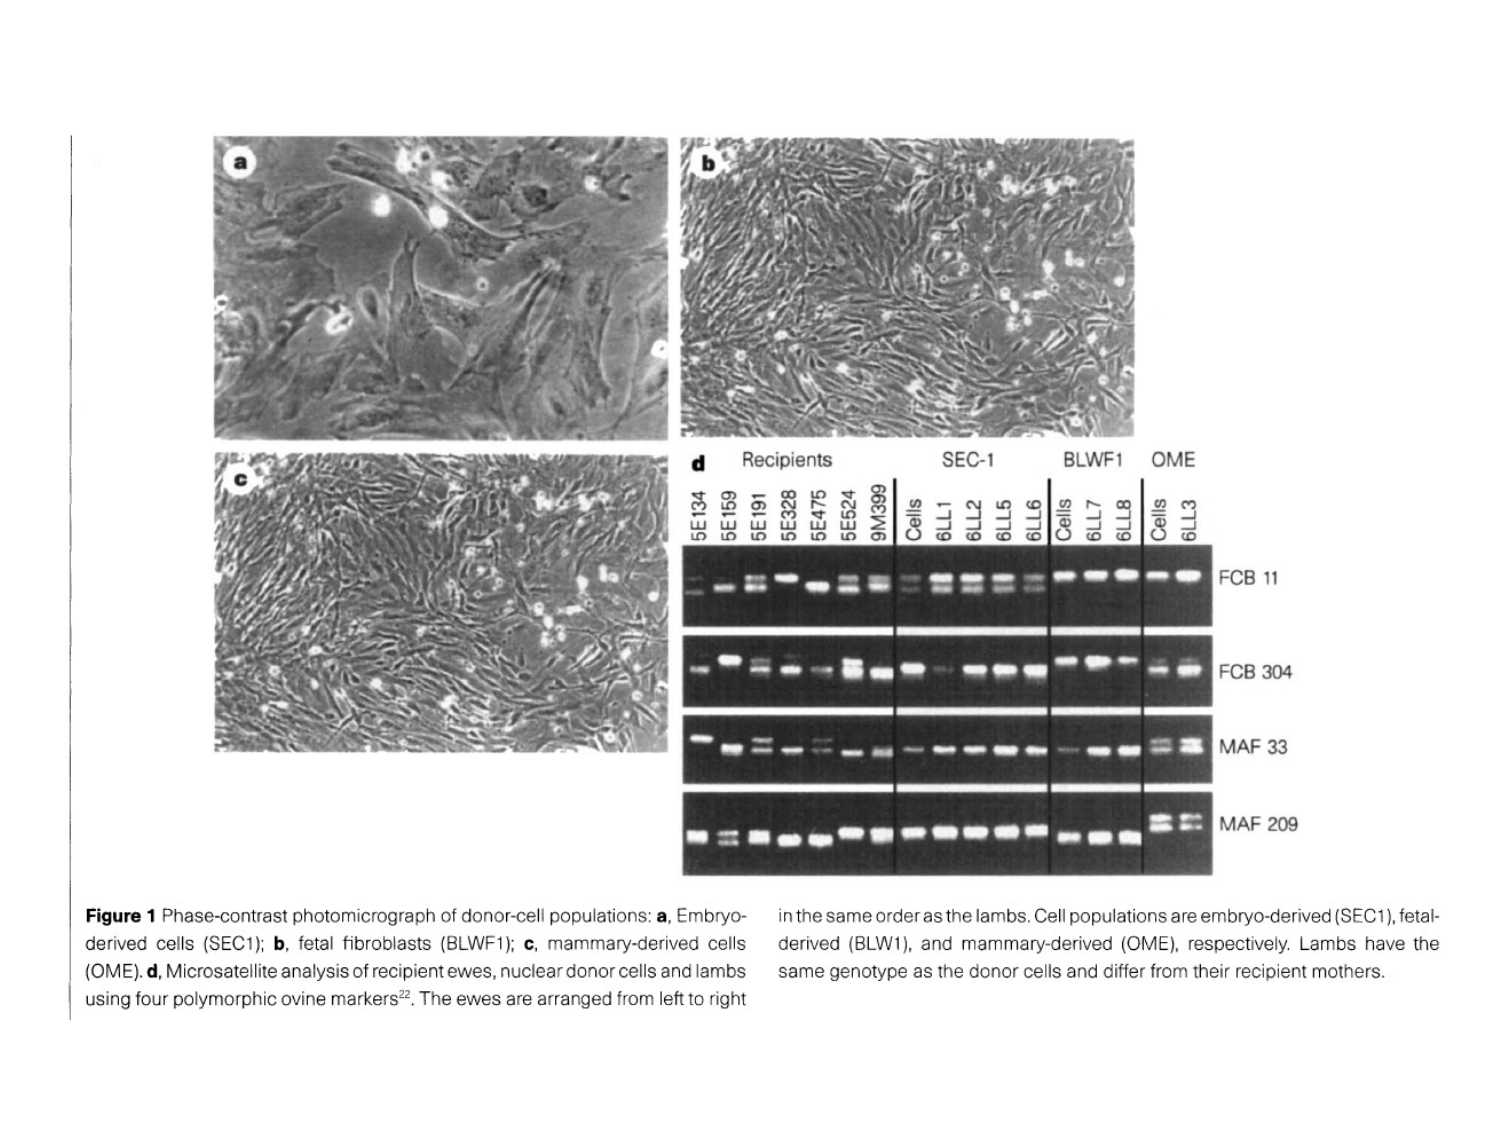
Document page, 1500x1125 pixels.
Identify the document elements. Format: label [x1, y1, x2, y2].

picture [64, 113, 1453, 1021]
